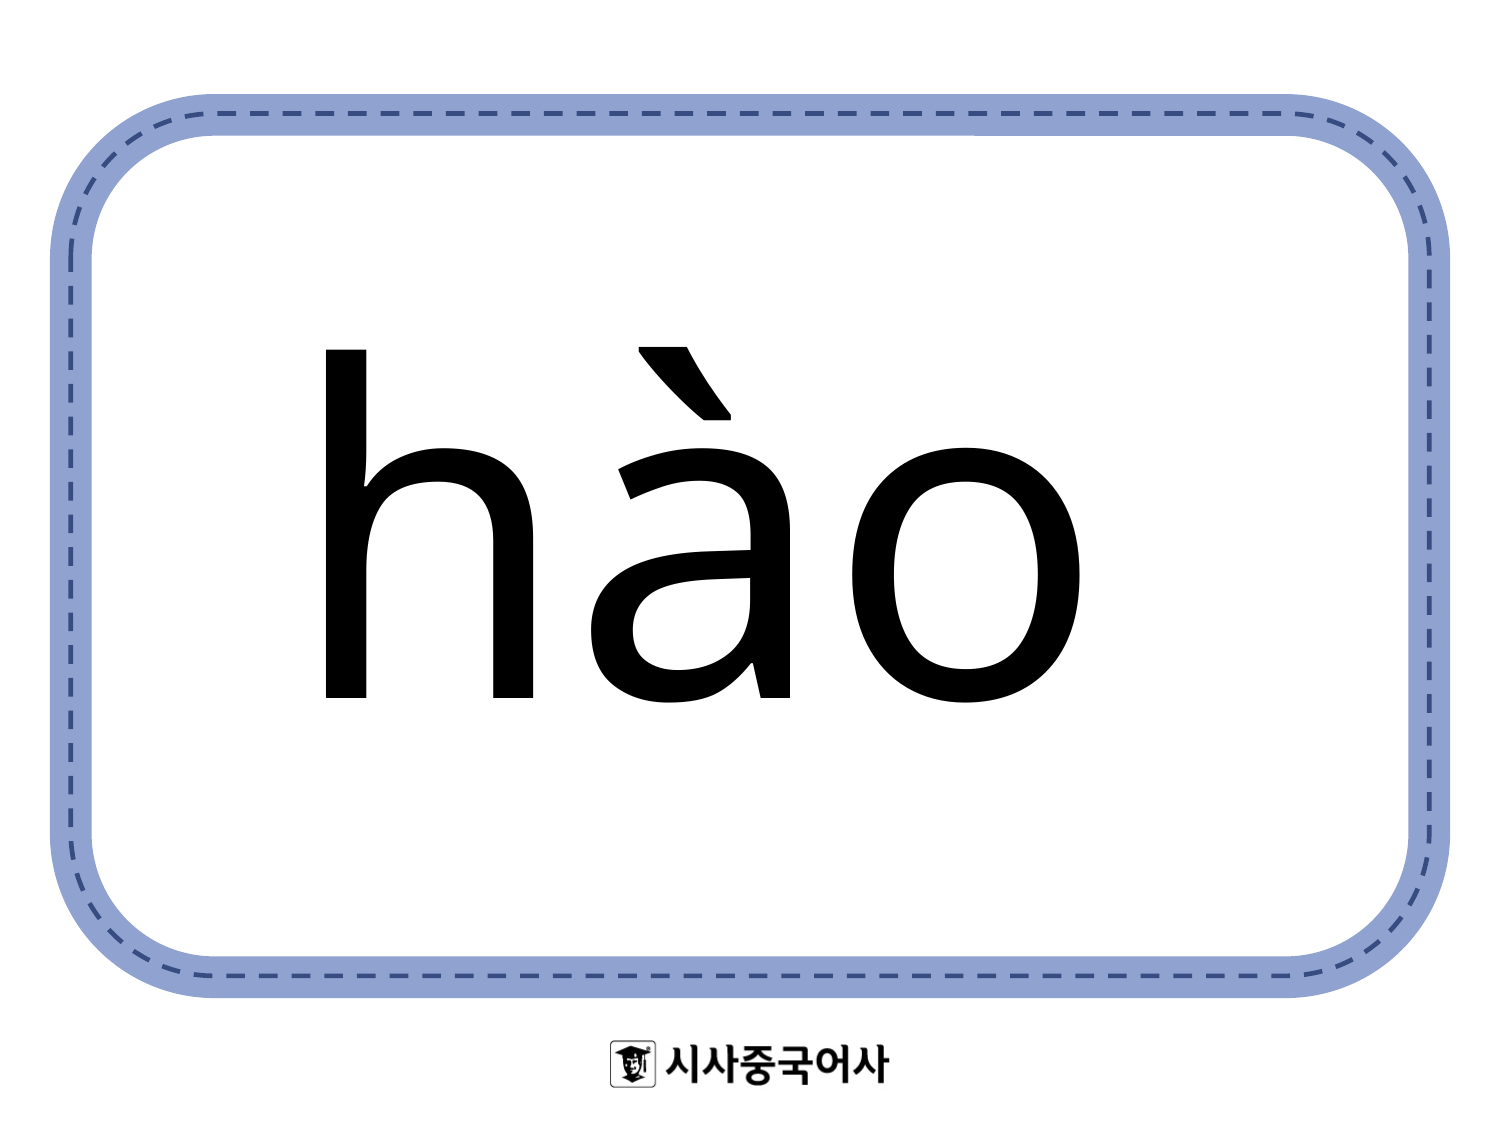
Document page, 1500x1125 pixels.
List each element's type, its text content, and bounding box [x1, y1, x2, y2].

text_box hào [145, 189, 1354, 853]
picture [602, 1034, 898, 1094]
